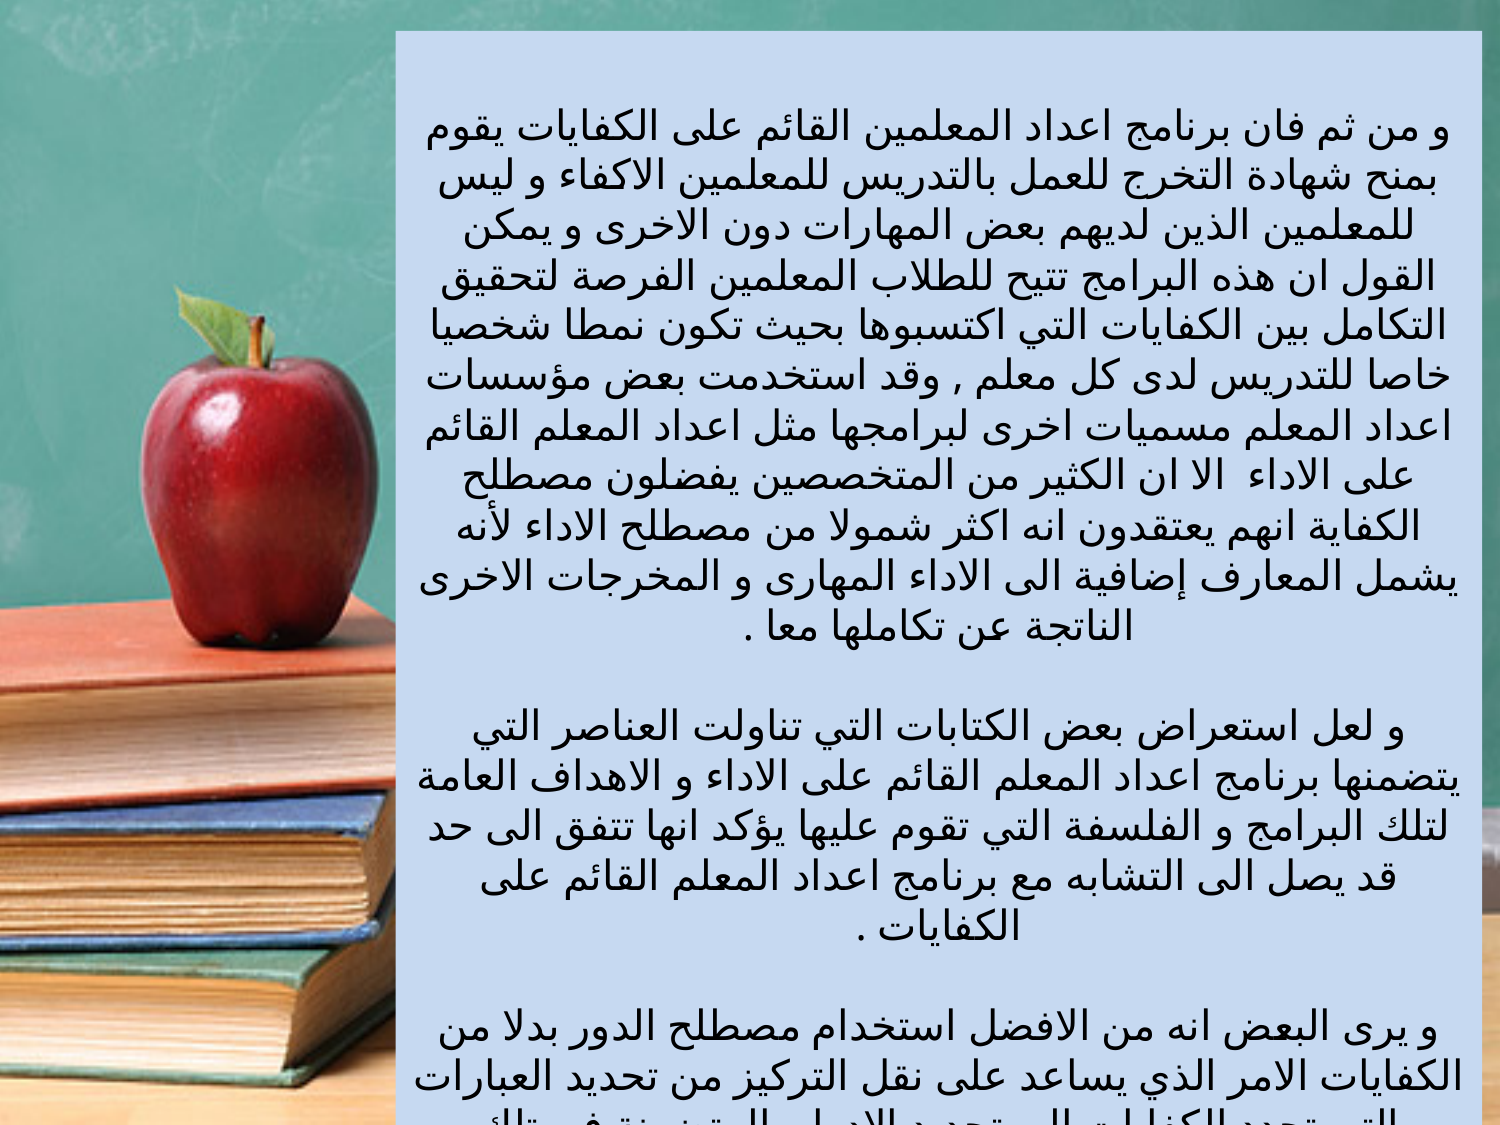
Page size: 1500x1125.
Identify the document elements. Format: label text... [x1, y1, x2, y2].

text_box و من ثم فان برنامج اعداد المعلمين القائم على الكفايات يقوم بمنح شهادة التخرج للعمل بالتدريس للمعلمين الاكفاء و ليس للمعلمين الذين لديهم بعض المهارات دون الاخرى و يمكن القول ان هذه البرامج تتيح للطلاب المعلمين الفرصة لتحقيق التكامل بين الكفايات التي اكتسبوها بحيث تكون نمطا شخصيا خاصا للتدريس لدى كل معلم , وقد استخدمت بعض مؤسسات اعداد المعلم مسميات اخرى لبرامجها مثل اعداد المعلم القائم على الاداء الا ان الكثير من المتخصصين يفضلون مصطلح الكفاية انهم يعتقدون انه اكثر شمولا من مصطلح الاداء لأنه يشمل المعارف إضافية الى الاداء المهارى و المخرجات الاخرى الناتجة عن تكاملها معا . و لعل استعراض بعض الكتابات التي تناولت العناصر التي يتضمنها برنامج اعداد المعلم القائم على الاداء و الاهداف العامة لتلك البرامج و الفلسفة التي تقوم عليها يؤكد انها تتفق الى حد قد يصل الى التشابه مع برنامج اعداد المعلم القائم على الكفايات . و يرى البعض انه من الافضل استخدام مصطلح الدور بدلا من الكفايات الامر الذي يساعد على نقل التركيز من تحديد العبارات التي تحدد الكفايات الى تحديد الادوار المتضمنة في تلك العبارات , و التي سيقوم بها المعلم مما يعمل على تصنيف و تنظيم هذه الادوار . [395, 30, 1483, 1125]
picture [0, 0, 1500, 1125]
